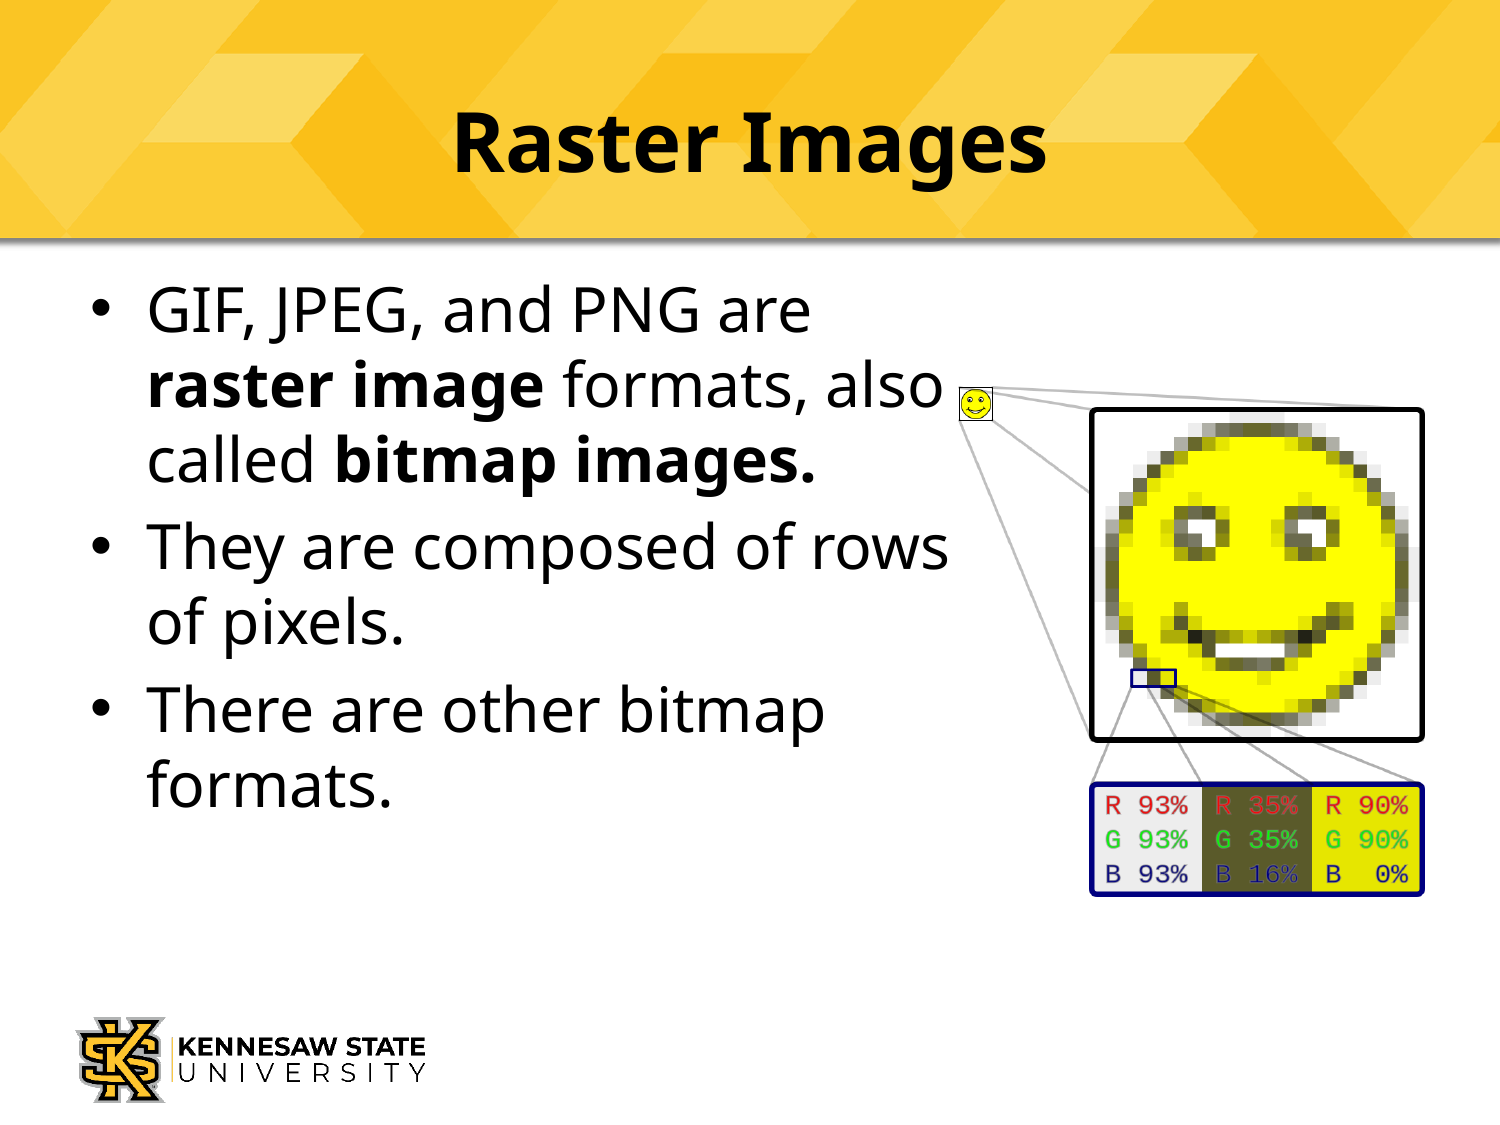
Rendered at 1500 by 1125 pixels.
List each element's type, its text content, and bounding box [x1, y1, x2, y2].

title Raster Images [75, 45, 1425, 233]
list GIF, JPEG, and PNG are raster image formats, also called bitmap images. They are composed of rows of pixels. There are other bitmap formats. [75, 262, 1025, 1005]
picture [0, 0, 1500, 251]
picture [937, 365, 1444, 916]
picture [75, 1017, 425, 1103]
